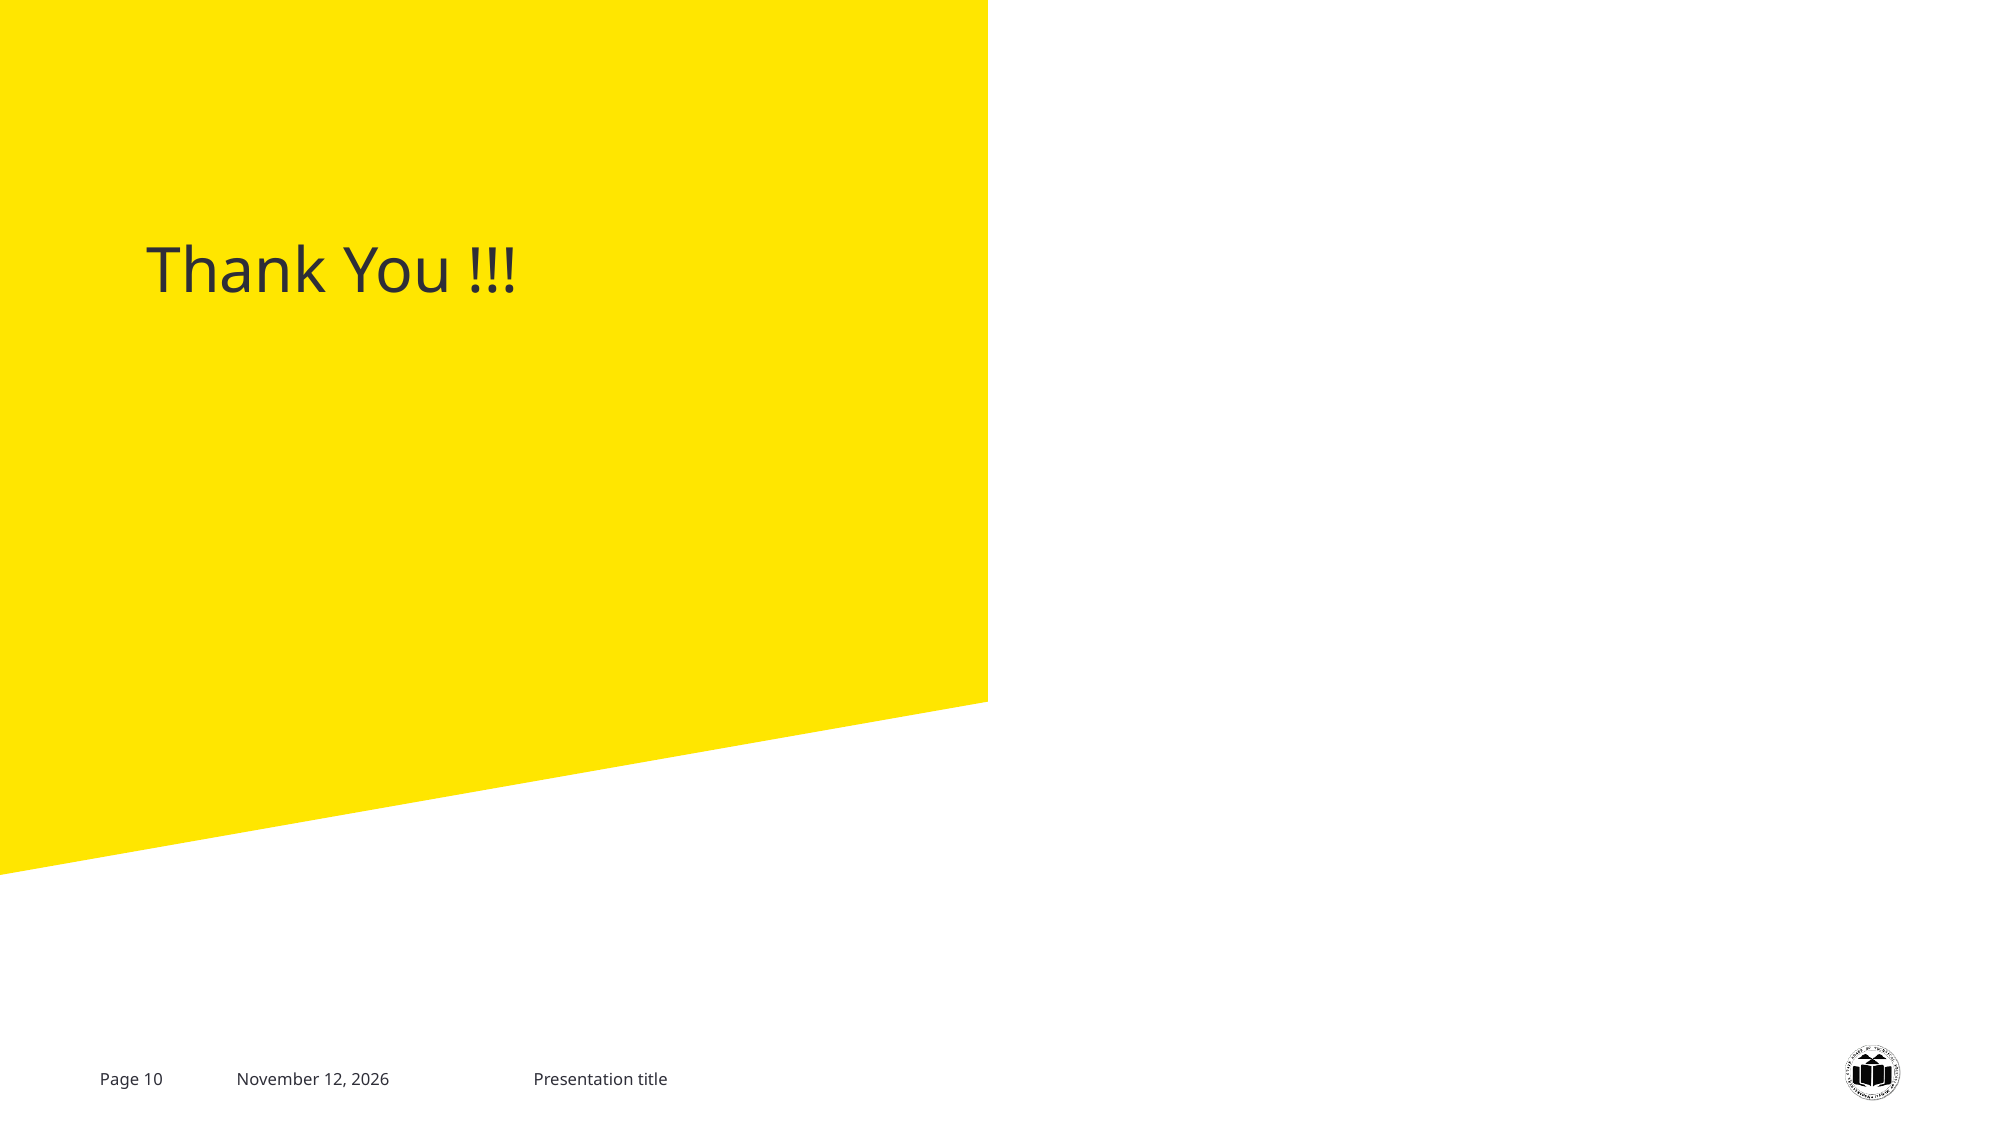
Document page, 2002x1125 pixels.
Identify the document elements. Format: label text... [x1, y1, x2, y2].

picture [1839, 1039, 1905, 1105]
text_box [0, 0, 988, 876]
text_box Thank You !!! [131, 234, 950, 376]
